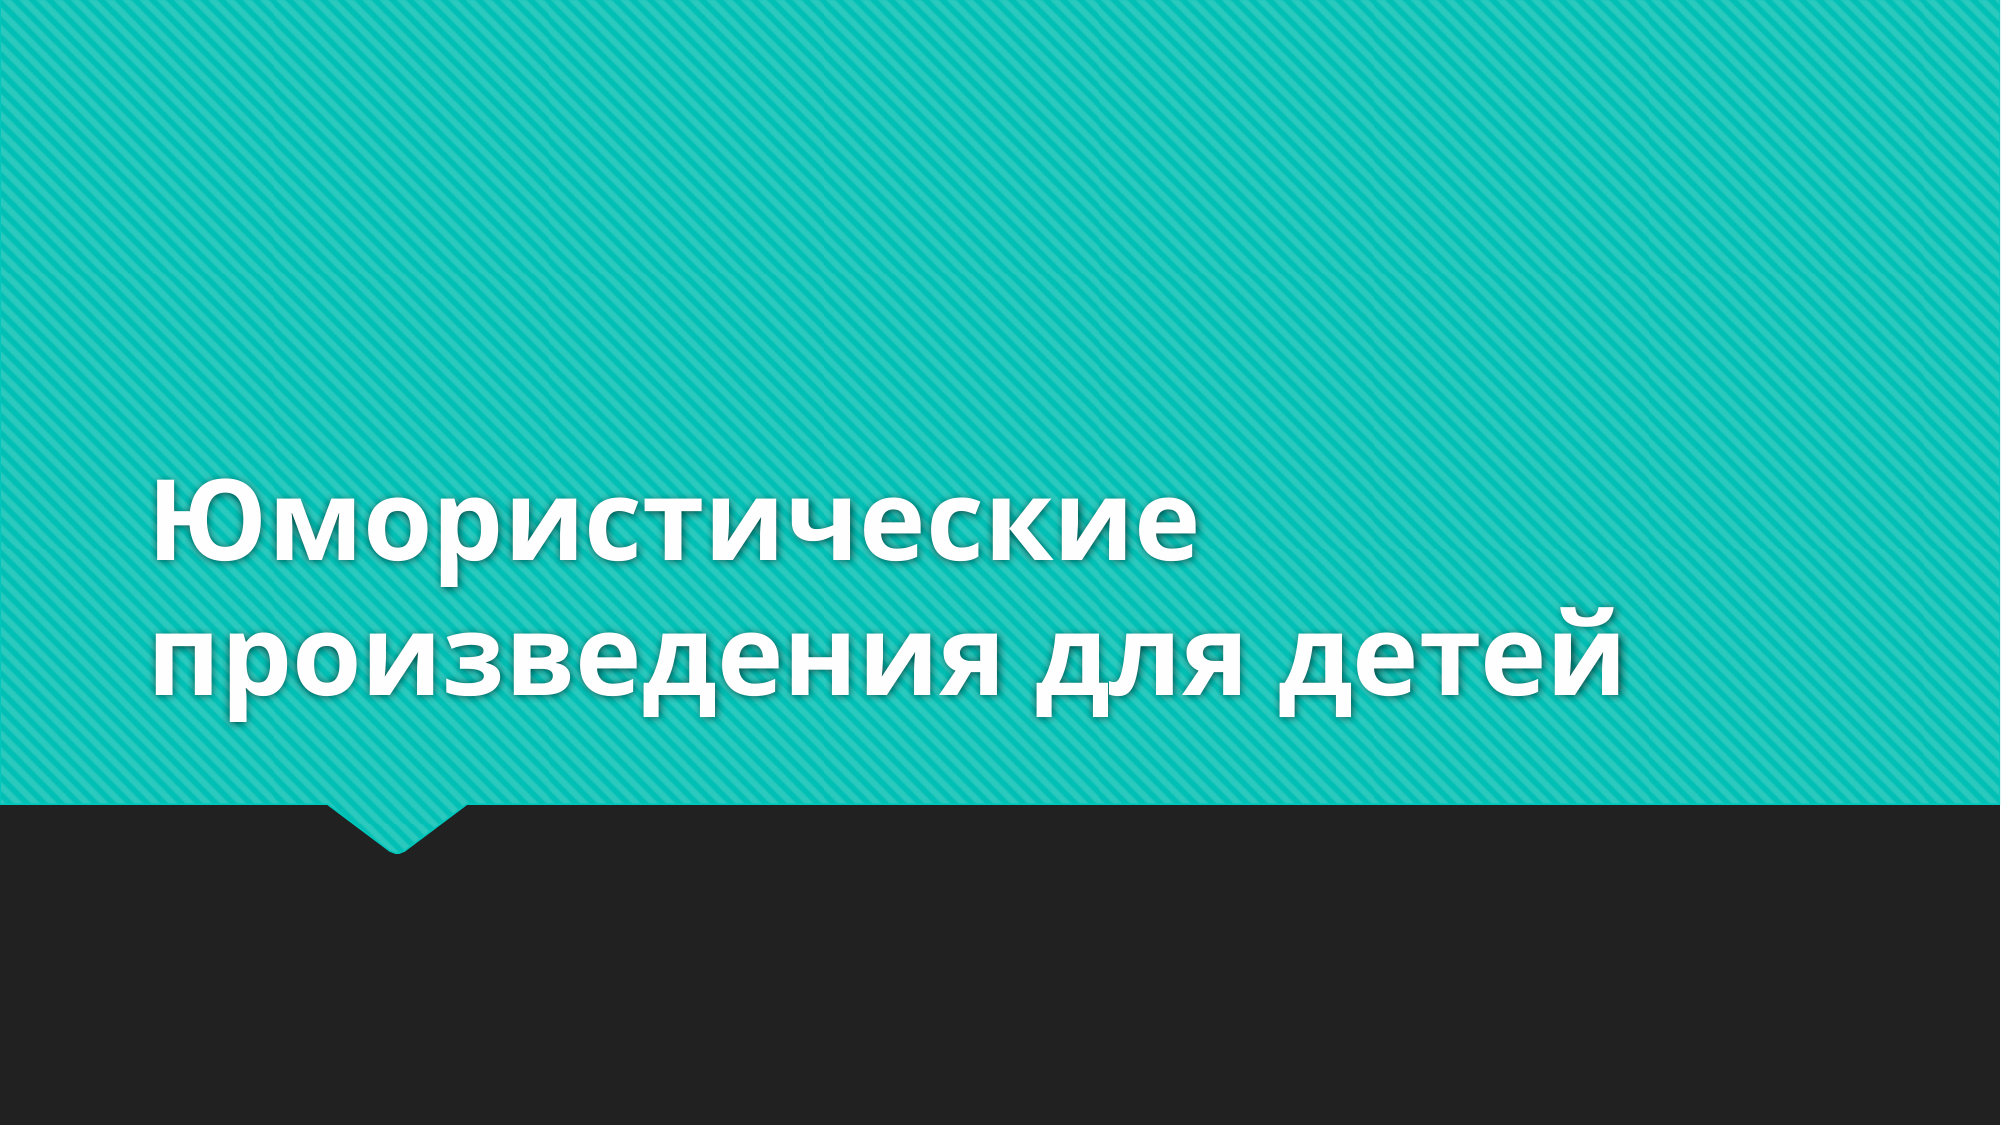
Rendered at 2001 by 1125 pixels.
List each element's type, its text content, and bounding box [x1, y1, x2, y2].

title Юмористические произведения для детей [132, 237, 1868, 726]
